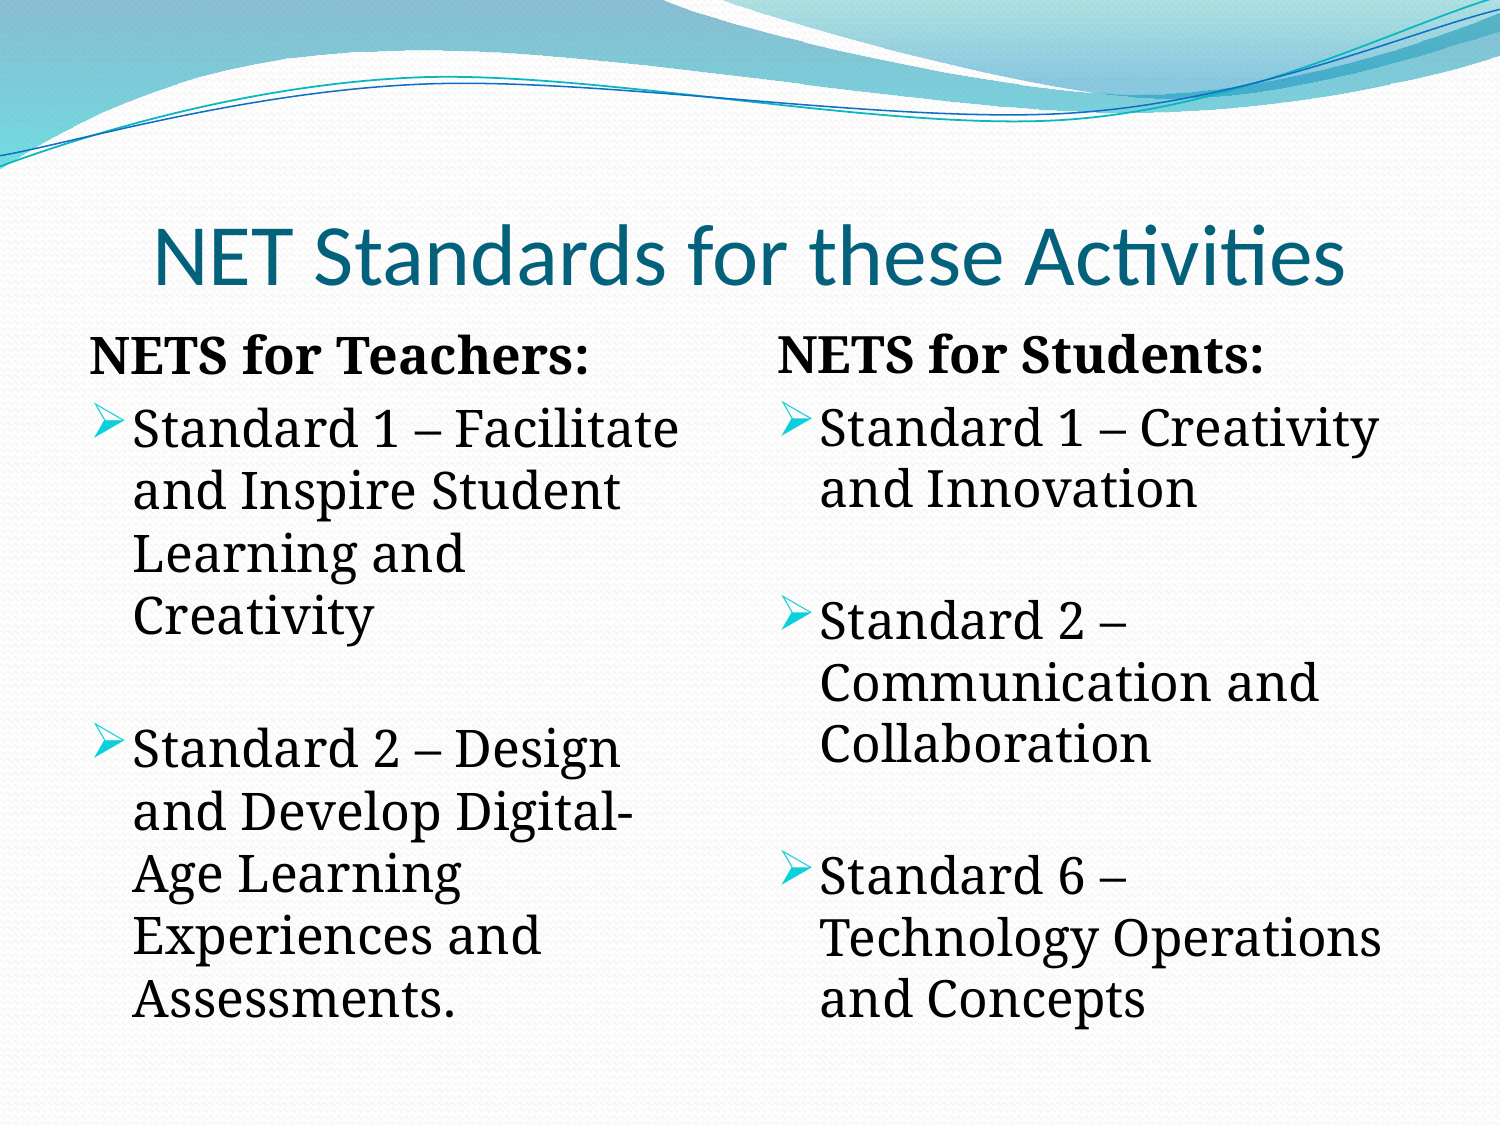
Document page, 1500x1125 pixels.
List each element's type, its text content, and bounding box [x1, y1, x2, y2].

list NETS for Students: Standard 1 – Creativity and Innovation Standard 2 – Communication and Collaboration Standard 6 – Technology Operations and Concepts [762, 314, 1425, 1043]
title NET Standards for these Activities [75, 115, 1425, 303]
list NETS for Teachers: Standard 1 – Facilitate and Inspire Student Learning and Creativity Standard 2 – Design and Develop Digital-Age Learning Experiences and Assessments. [75, 314, 738, 1043]
